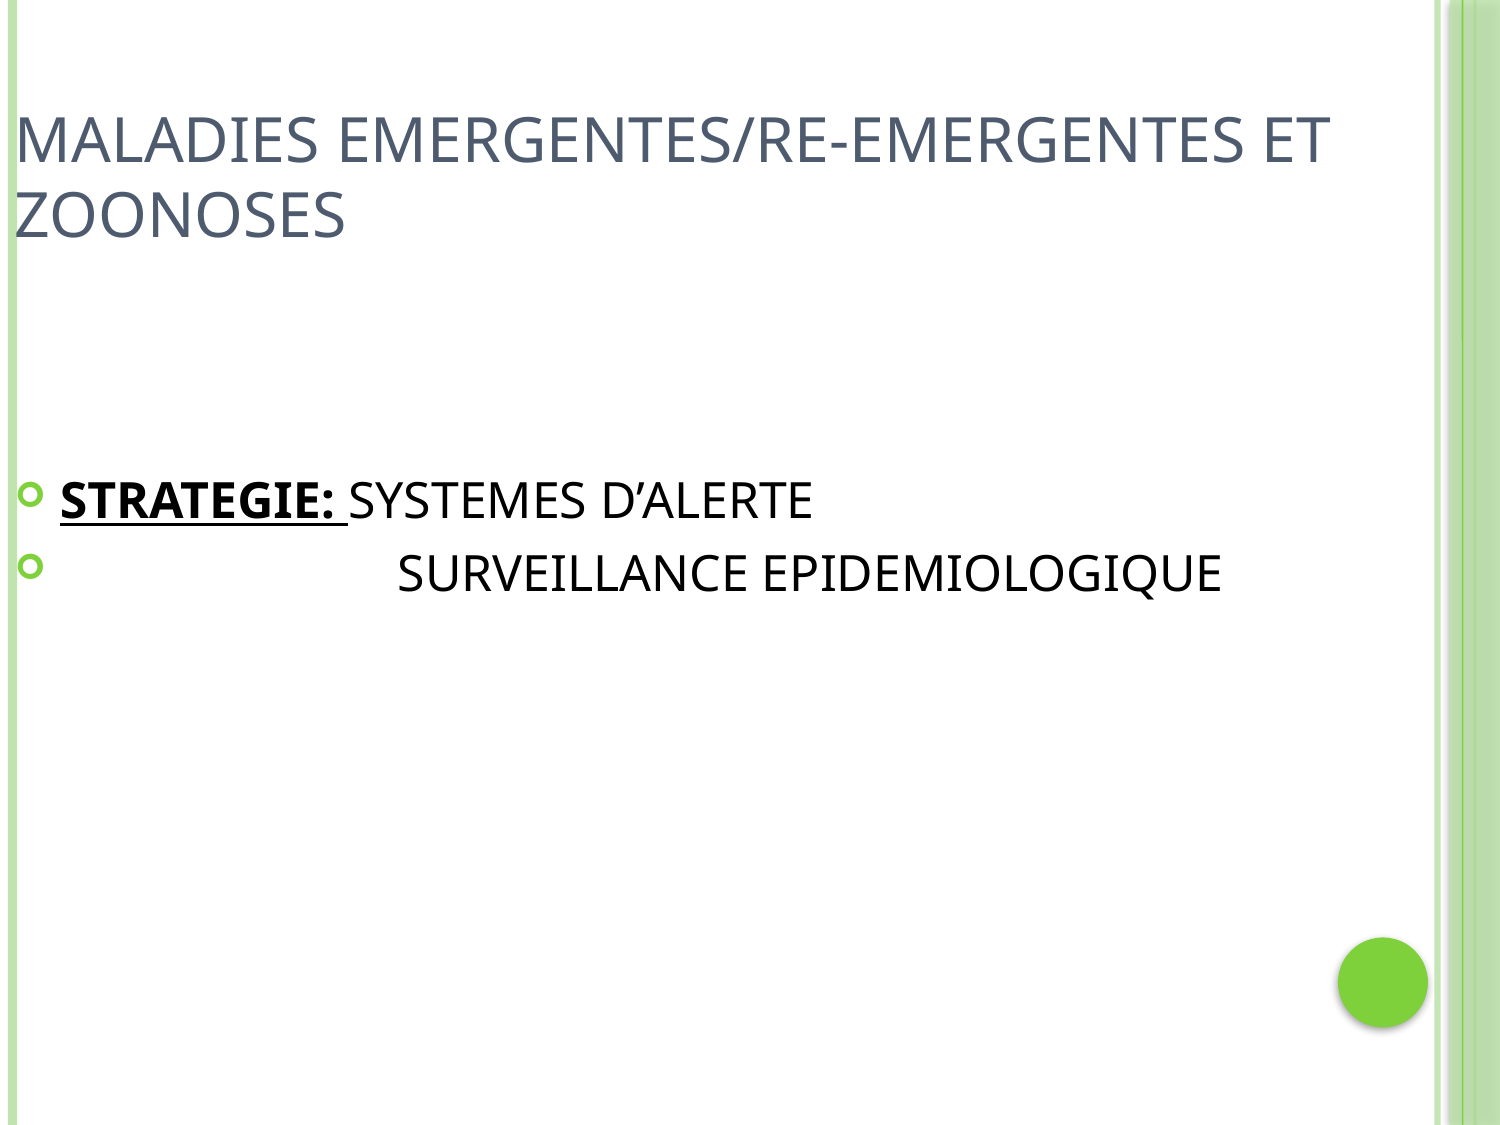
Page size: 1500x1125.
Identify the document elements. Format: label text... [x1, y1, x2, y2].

list STRATEGIE: SYSTEMES D’ALERTE SURVEILLANCE EPIDEMIOLOGIQUE [0, 316, 1500, 1062]
title MALADIES EMERGENTES/RE-EMERGENTES ET ZOONOSES [0, 46, 1465, 258]
